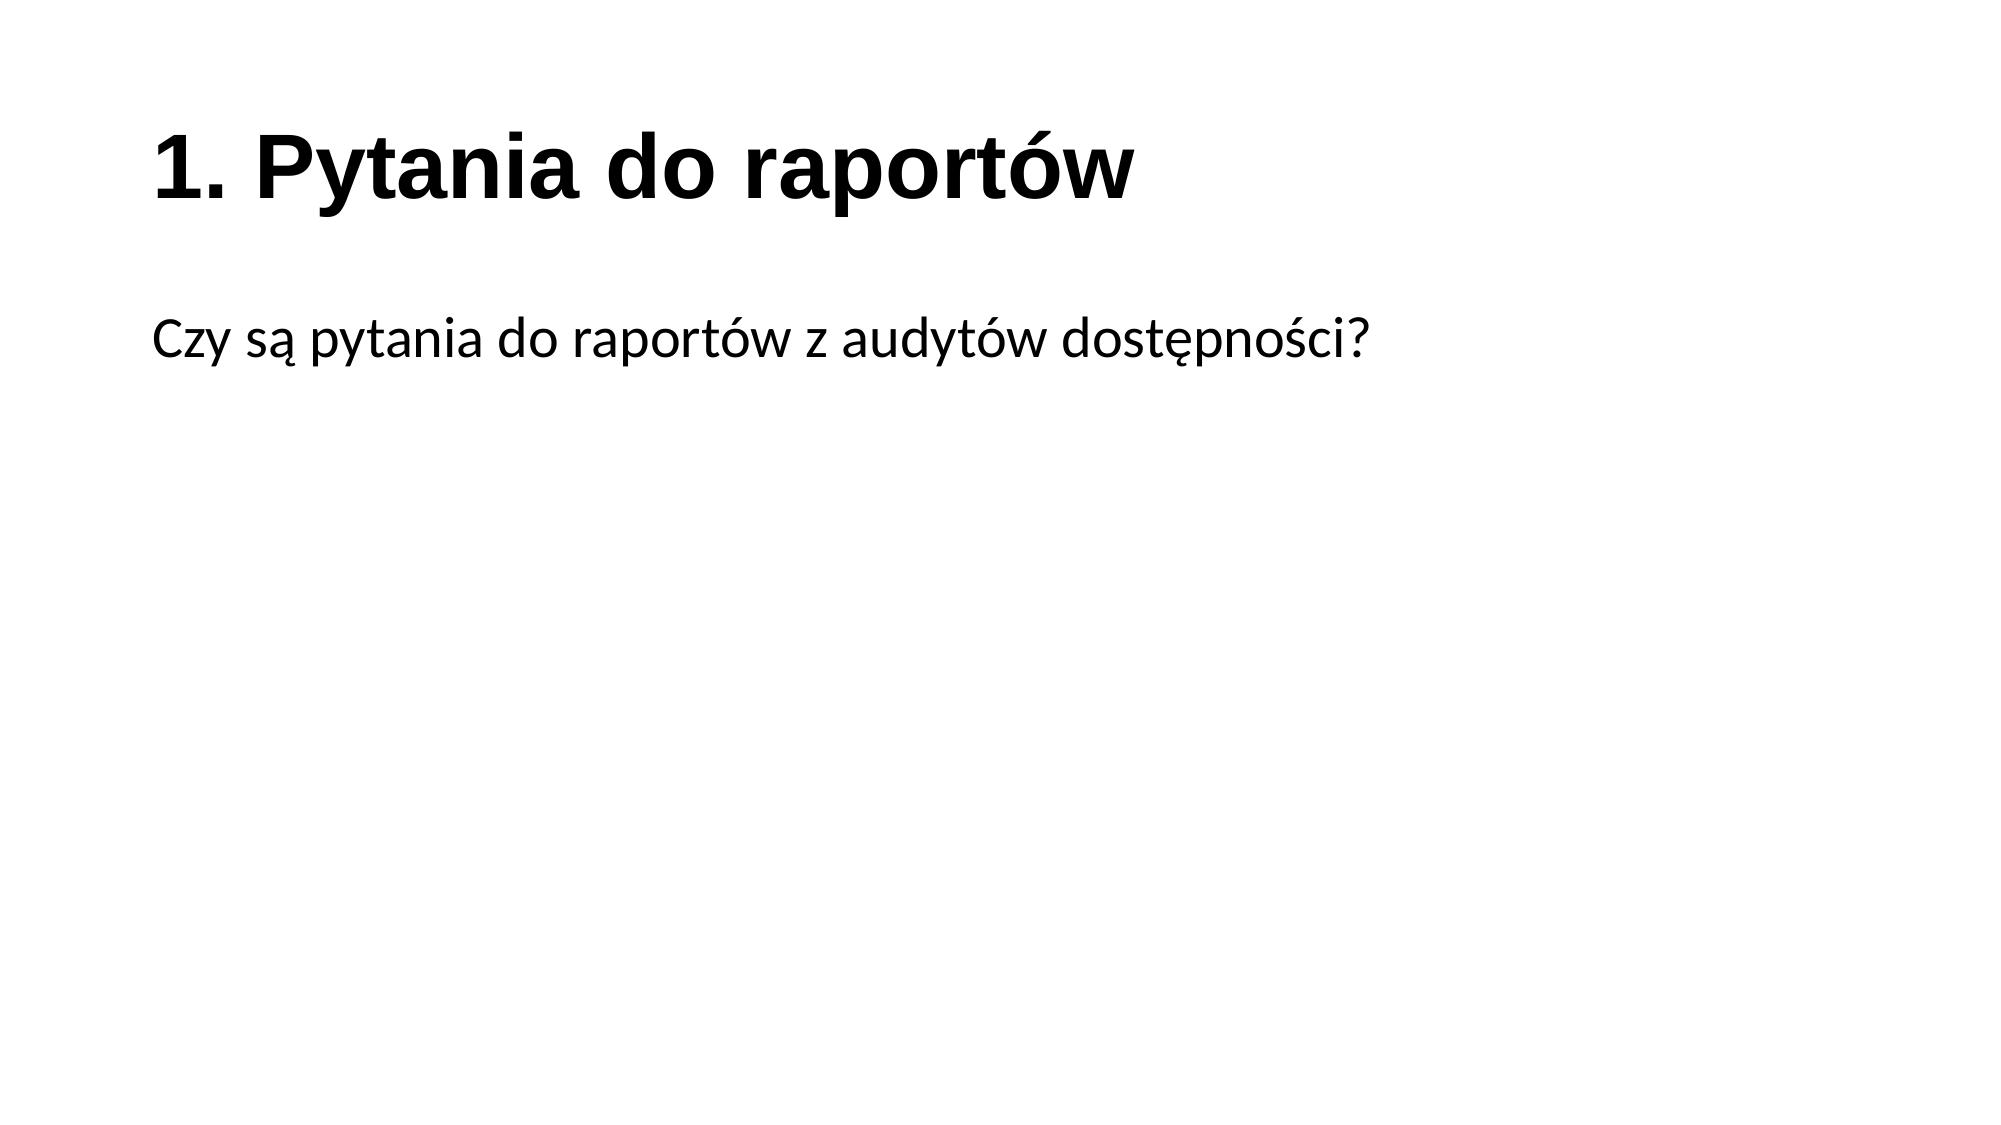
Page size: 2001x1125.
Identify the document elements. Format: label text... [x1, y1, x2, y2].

list Czy są pytania do raportów z audytów dostępności? [137, 299, 1863, 1014]
title 1. Pytania do raportów [137, 67, 1863, 271]
